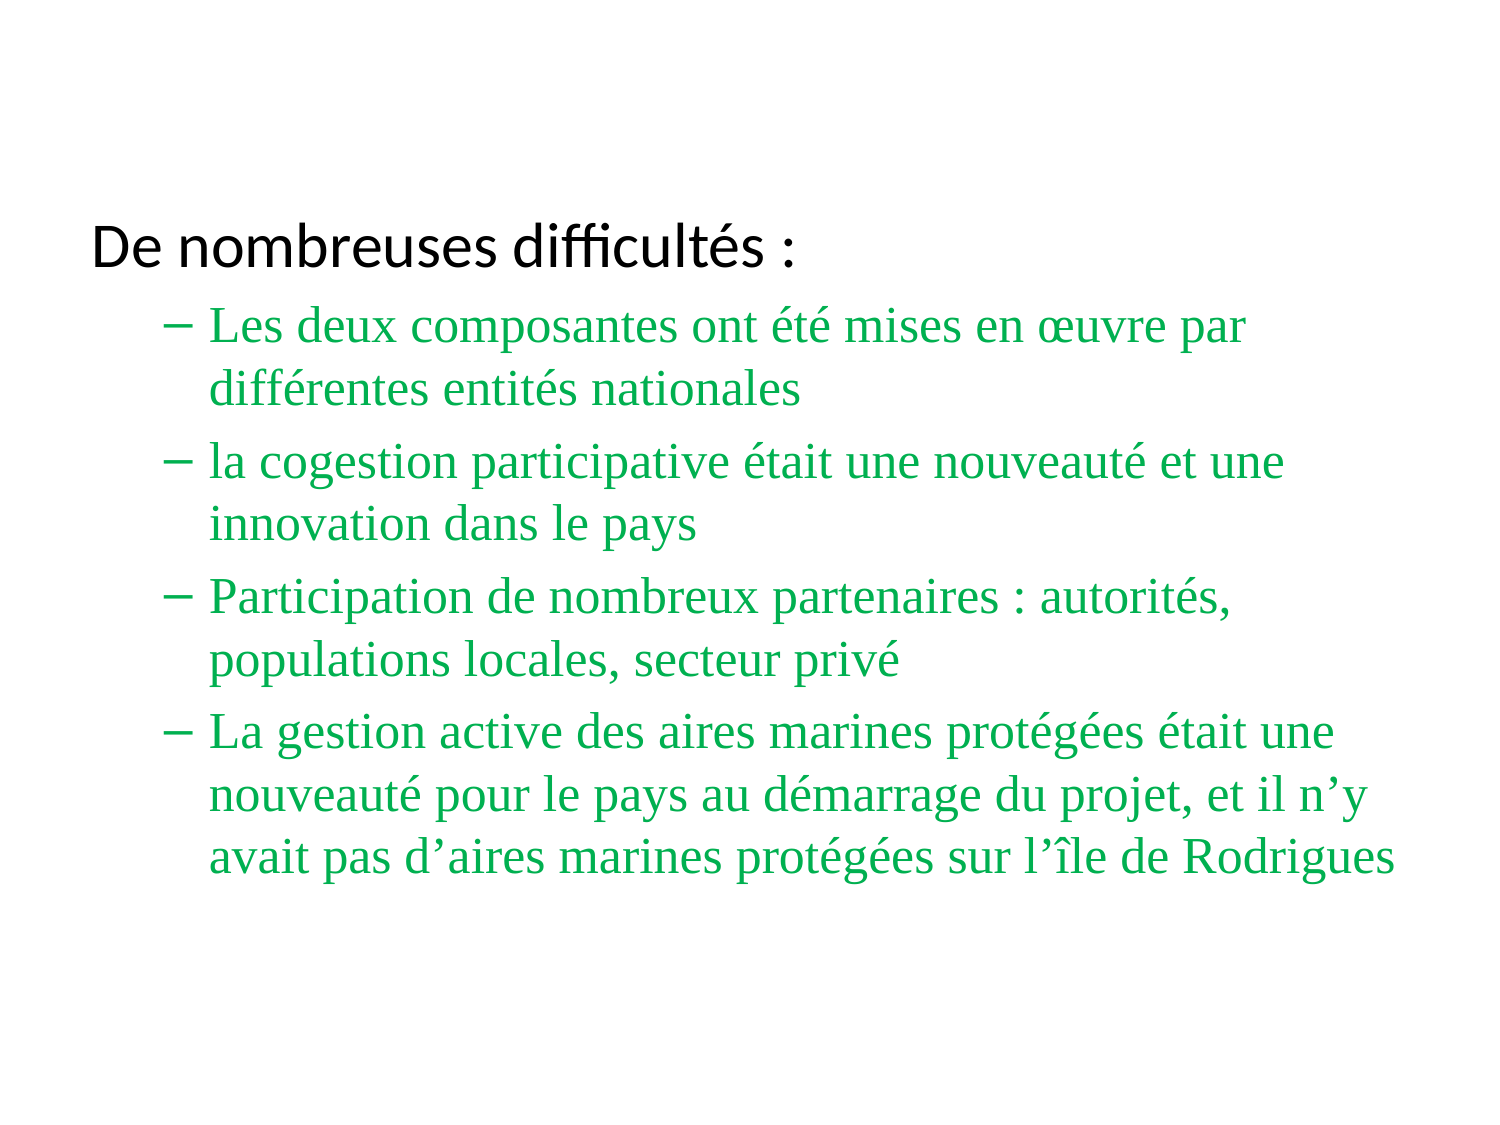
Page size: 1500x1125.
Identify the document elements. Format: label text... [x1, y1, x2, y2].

list De nombreuses difficultés : Les deux composantes ont été mises en œuvre par différentes entités nationales la cogestion participative était une nouveauté et une innovation dans le pays Participation de nombreux partenaires : autorités, populations locales, secteur privé La gestion active des aires marines protégées était une nouveauté pour le pays au démarrage du projet, et il n’y avait pas d’aires marines protégées sur l’île de Rodrigues [76, 196, 1427, 939]
